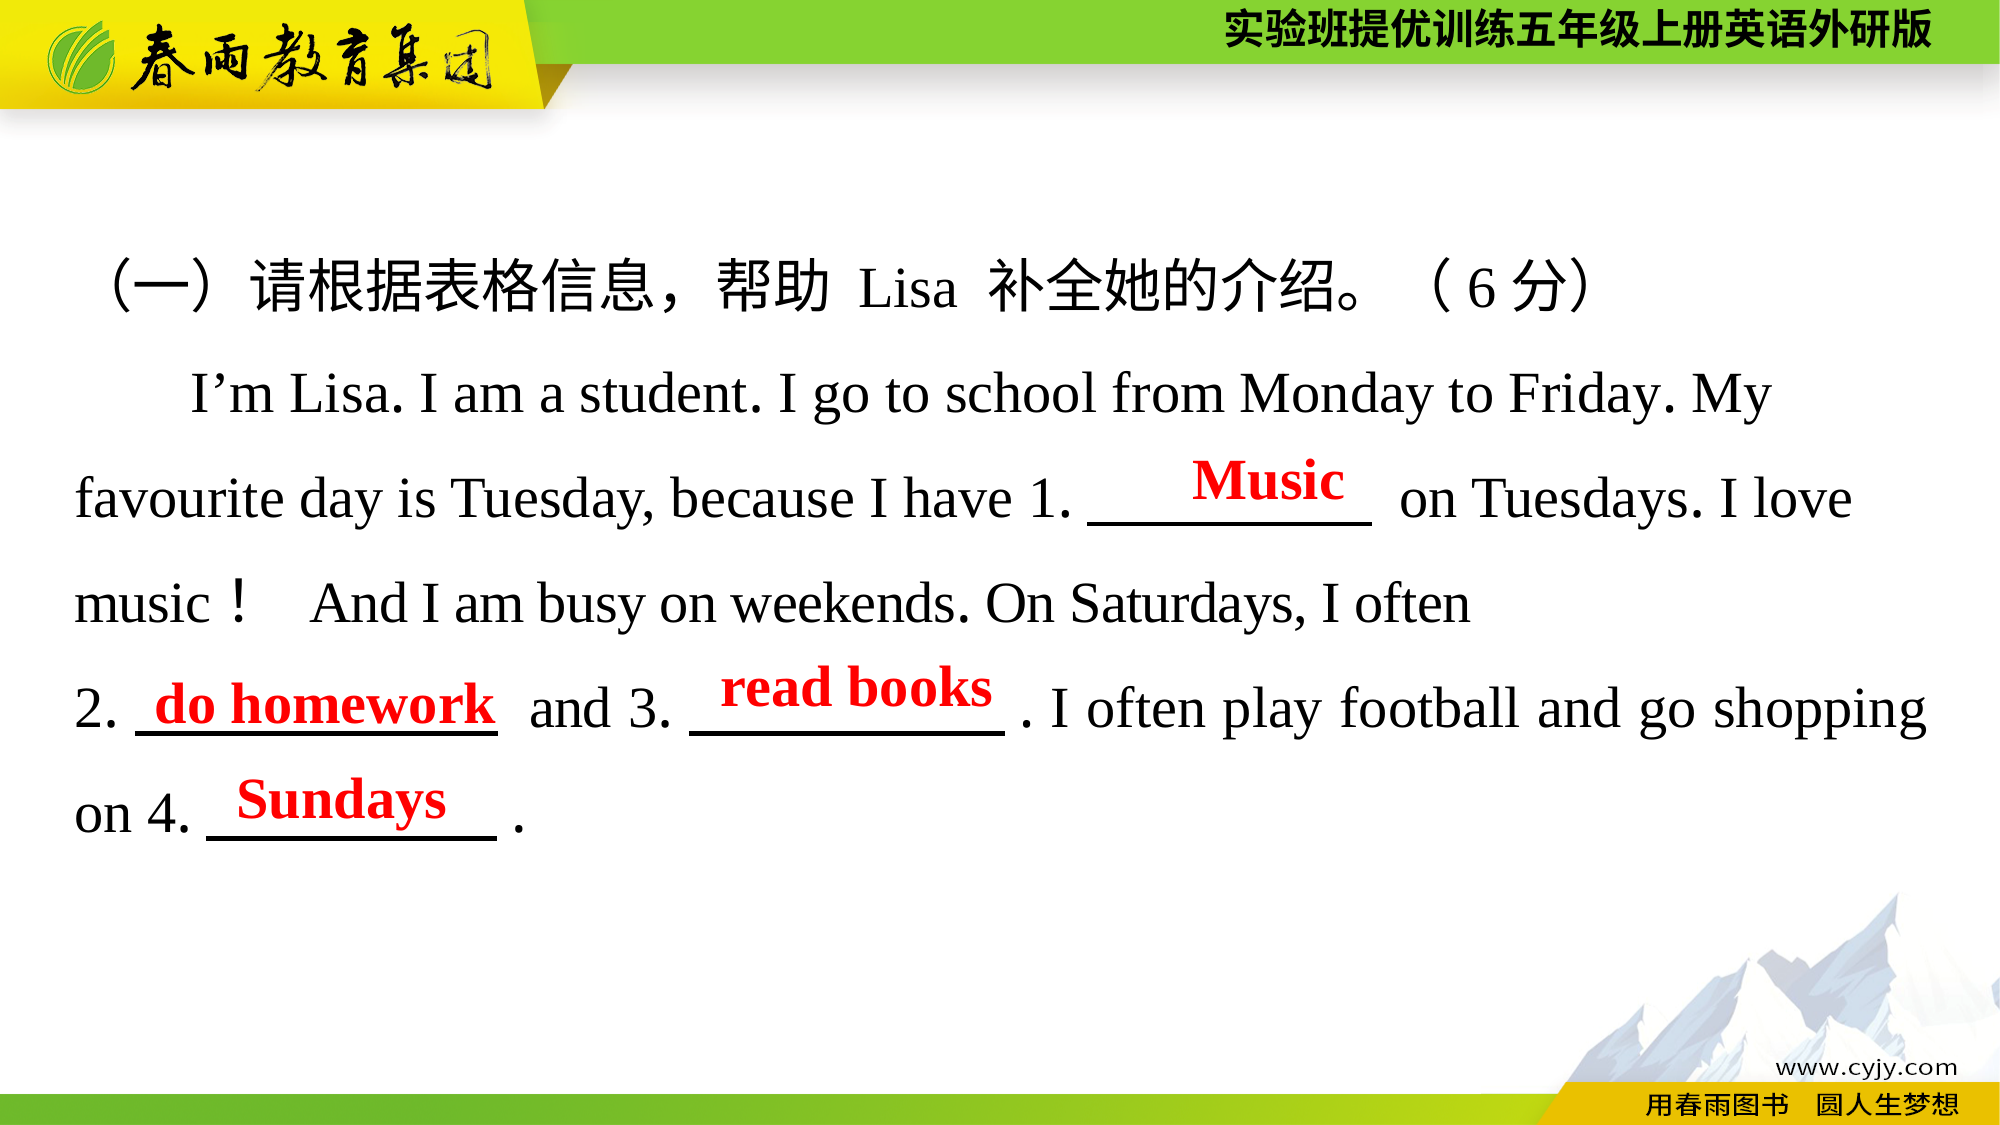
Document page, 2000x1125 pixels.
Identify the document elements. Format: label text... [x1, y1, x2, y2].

list （一）请根据表格信息，帮助 Lisa 补全她的介绍。（6分） I’m Lisa. I am a student. I go to school from Monday to Friday. My favourite day is Tuesday, because I have 1. on Tuesdays. I love music！ And I am busy on weekends. On Saturdays, I often 2. and 3. . I often play football and go shopping on 4. . [59, 206, 1944, 858]
text_box read books [706, 640, 1009, 726]
text_box Music [1177, 433, 1360, 519]
text_box do homework [139, 622, 512, 743]
text_box Sundays [221, 717, 463, 838]
picture [0, 0, 2000, 1125]
